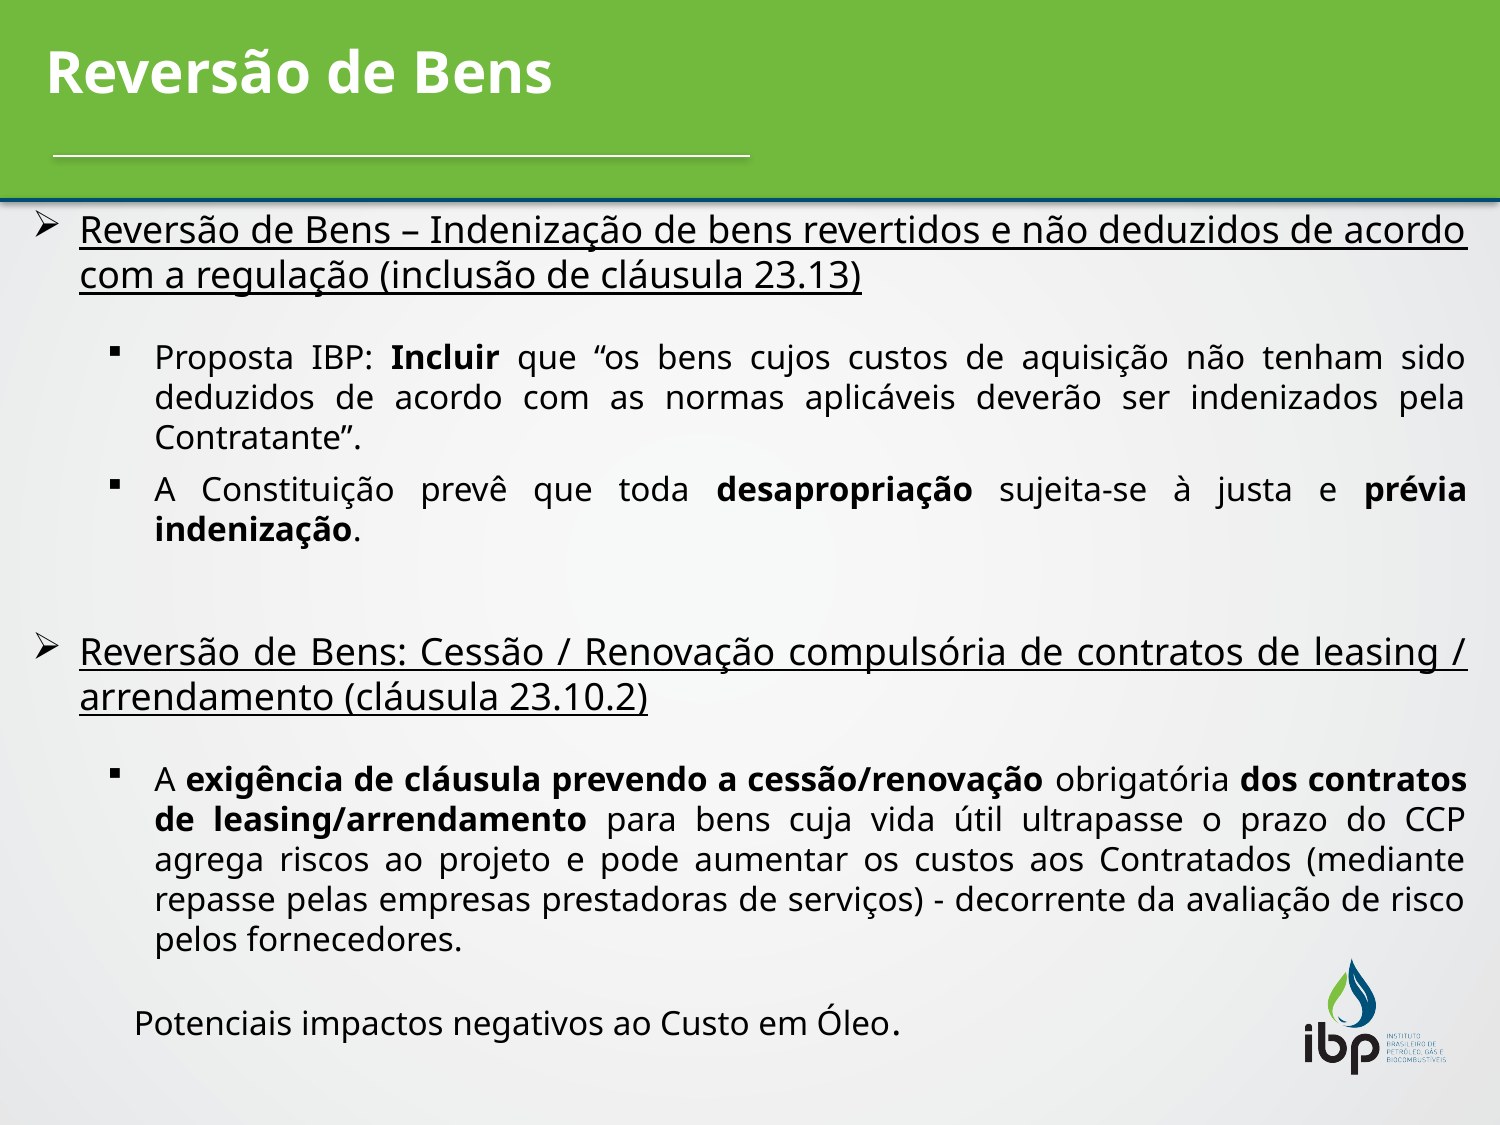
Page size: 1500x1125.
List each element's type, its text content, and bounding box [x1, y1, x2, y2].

text_box [0, 0, 1500, 198]
picture [0, 203, 1500, 1125]
text_box Reversão de Bens – Indenização de bens revertidos e não deduzidos de acordo com a regulação (inclusão de cláusula 23.13) Proposta IBP: Incluir que “os bens cujos custos de aquisição não tenham sido deduzidos de acordo com as normas aplicáveis deverão ser indenizados pela Contratante”. A Constituição prevê que toda desapropriação sujeita-se à justa e prévia indenização. Reversão de Bens: Cessão / Renovação compulsória de contratos de leasing / arrendamento (cláusula 23.10.2) A exigência de cláusula prevendo a cessão/renovação obrigatória dos contratos de leasing/arrendamento para bens cuja vida útil ultrapasse o prazo do CCP agrega riscos ao projeto e pode aumentar os custos aos Contratados (mediante repasse pelas empresas prestadoras de serviços) - decorrente da avaliação de risco pelos fornecedores. Potenciais impactos negativos ao Custo em Óleo. [12, 209, 1488, 1103]
text_box Reversão de Bens [24, 24, 1488, 115]
